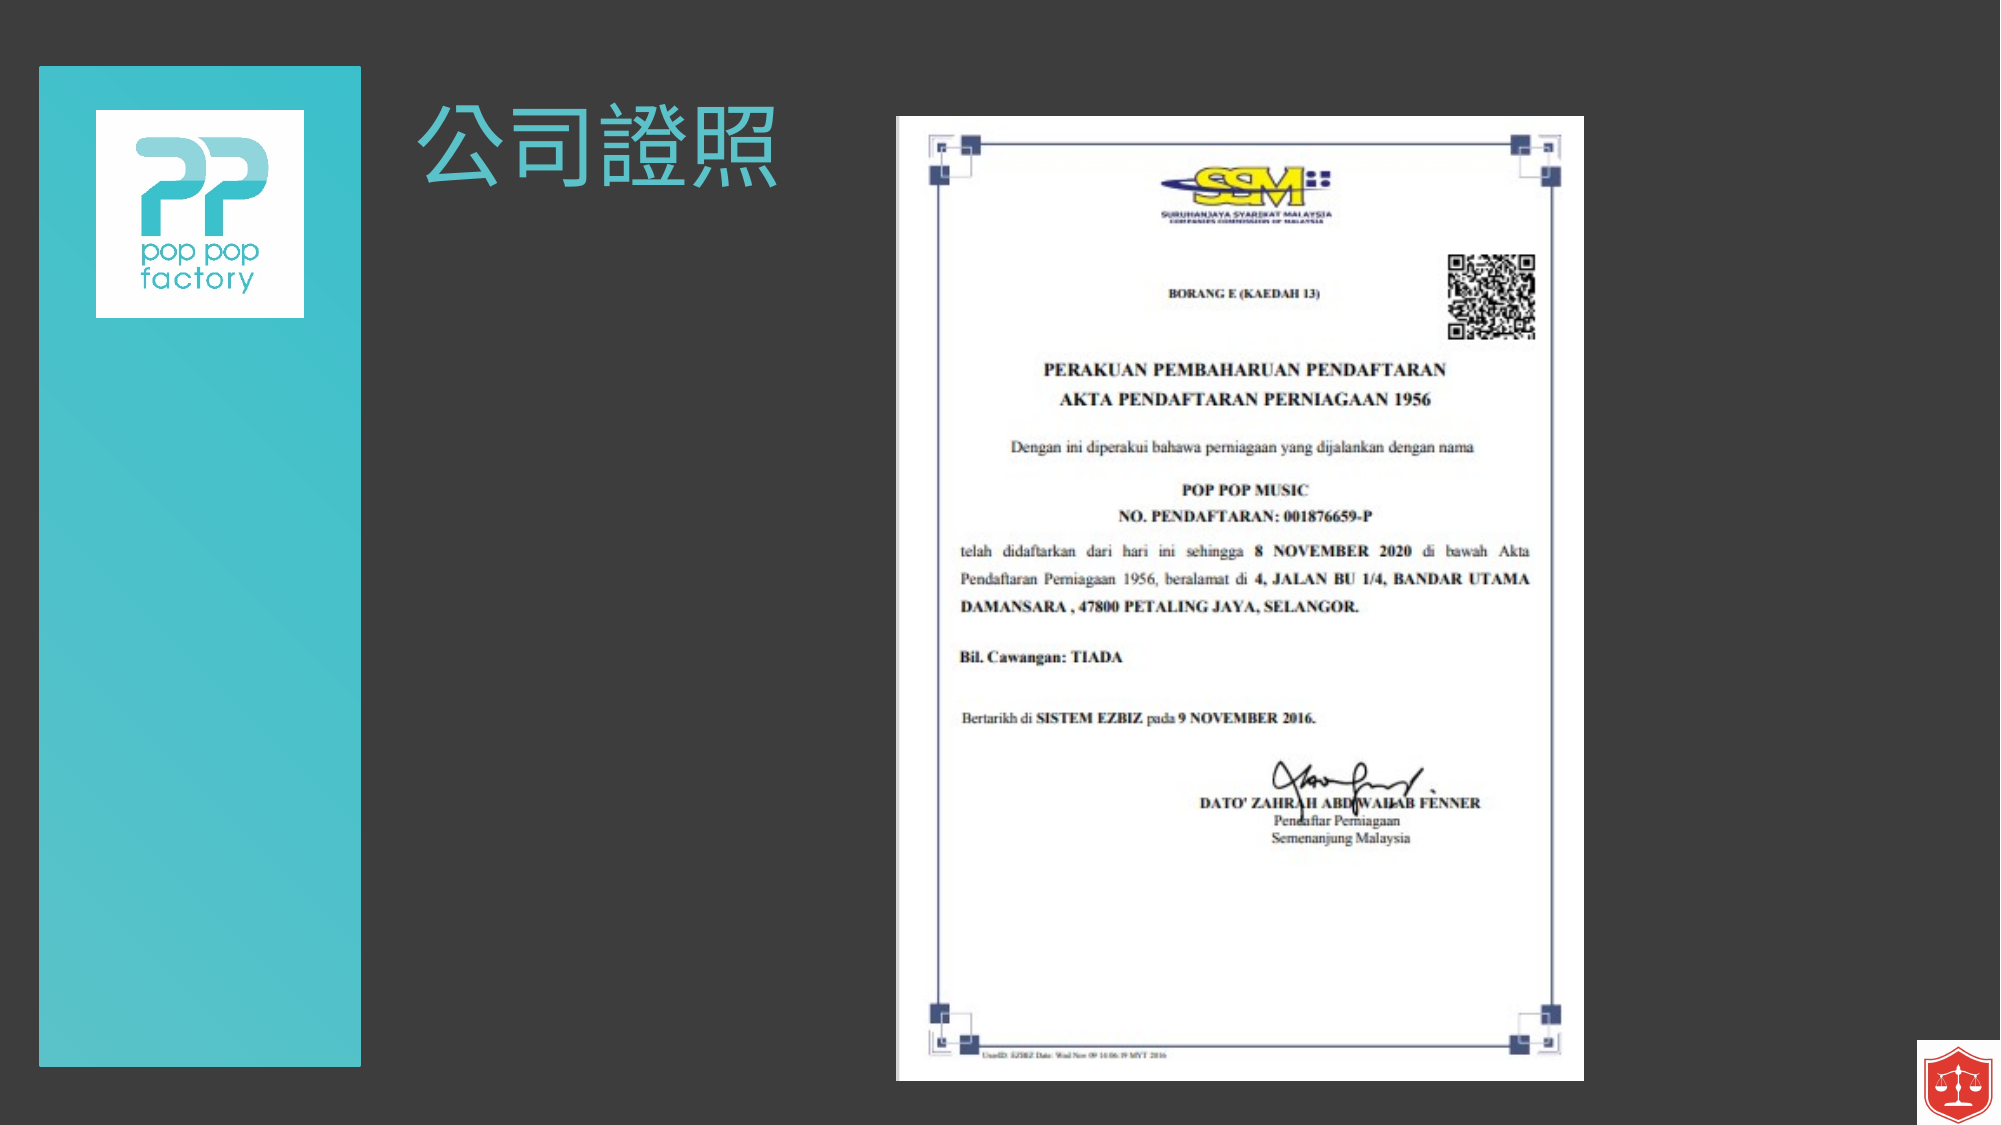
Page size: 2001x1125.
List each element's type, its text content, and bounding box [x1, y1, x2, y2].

text_box [39, 66, 361, 1068]
picture [96, 110, 304, 318]
title 公司證照 [399, 93, 1483, 244]
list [896, 116, 1584, 1081]
picture [1917, 1040, 2000, 1125]
